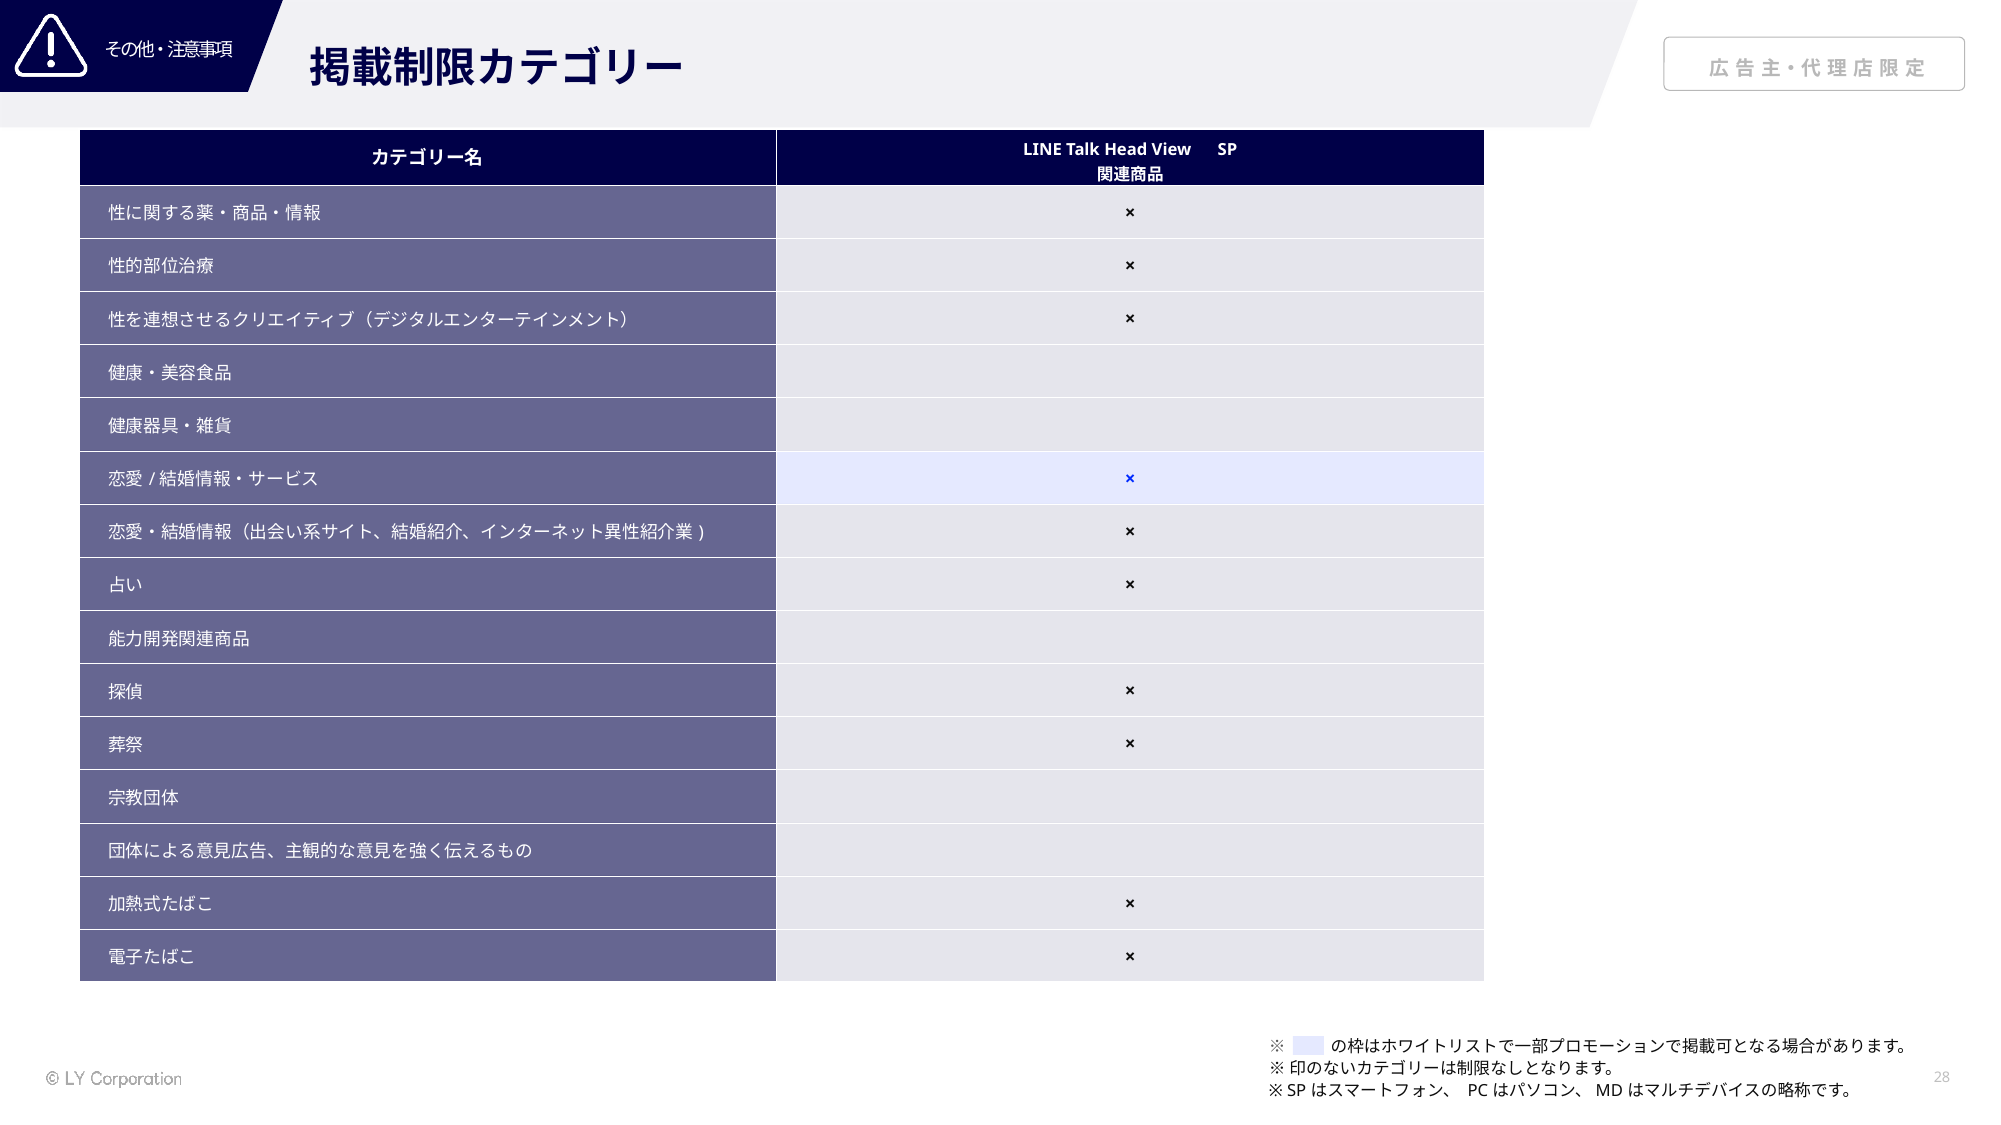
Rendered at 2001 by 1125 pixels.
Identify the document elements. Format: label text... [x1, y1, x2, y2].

table_cell [777, 611, 1484, 663]
table_cell × [777, 452, 1484, 504]
table_cell [777, 398, 1484, 451]
table_cell 葬祭 [80, 717, 776, 769]
table_header カテゴリー名 [80, 130, 776, 185]
text_box ※ の枠はホワイトリストで一部プロモーションで掲載可となる場合があります。 ※ 印のないカテゴリーは制限なしとなります。 ※ SPはスマートフォン、 PCはパソコン、MDはマルチデバイスの略称です。 [1268, 1034, 1956, 1100]
table_cell 恋愛・結婚情報（出会い系サイト、結婚紹介、インターネット異性紹介業) [80, 505, 776, 557]
table_cell 宗教団体 [80, 770, 776, 823]
table_cell 性に関する薬・商品・情報 [80, 186, 776, 238]
table_cell 能力開発関連商品 [80, 611, 776, 663]
picture [8, 4, 92, 88]
table_cell [777, 345, 1484, 397]
table_cell 性的部位治療 [80, 239, 776, 291]
table_cell × [777, 717, 1484, 769]
table_cell 占い [80, 558, 776, 610]
table_cell 加熱式たばこ [80, 877, 776, 929]
table_cell × [777, 558, 1484, 610]
text_box その他・注意事項 [97, 13, 240, 81]
table_header LINE Talk Head View SP 関連商品 [777, 130, 1484, 185]
list 掲載制限カテゴリー [309, 41, 1645, 97]
picture [46, 1071, 181, 1088]
table_cell × [777, 186, 1484, 238]
table_cell 電子たばこ [80, 930, 776, 981]
table_cell [777, 770, 1484, 823]
table_cell [777, 824, 1484, 876]
table_cell 性を連想させるクリエイティブ（デジタルエンターテインメント） [80, 292, 776, 344]
table_cell 探偵 [80, 664, 776, 716]
table_cell × [777, 292, 1484, 344]
table_cell × [777, 664, 1484, 716]
table_cell × [777, 877, 1484, 929]
text_box [1292, 1036, 1324, 1055]
table_cell × [777, 930, 1484, 981]
table_cell 団体による意見広告、主観的な意見を強く伝えるもの [80, 824, 776, 876]
table_cell 健康・美容食品 [80, 345, 776, 397]
table_cell 恋愛/結婚情報・サービス [80, 452, 776, 504]
table_cell × [777, 239, 1484, 291]
table_cell × [777, 505, 1484, 557]
table_cell 健康器具・雑貨 [80, 398, 776, 451]
